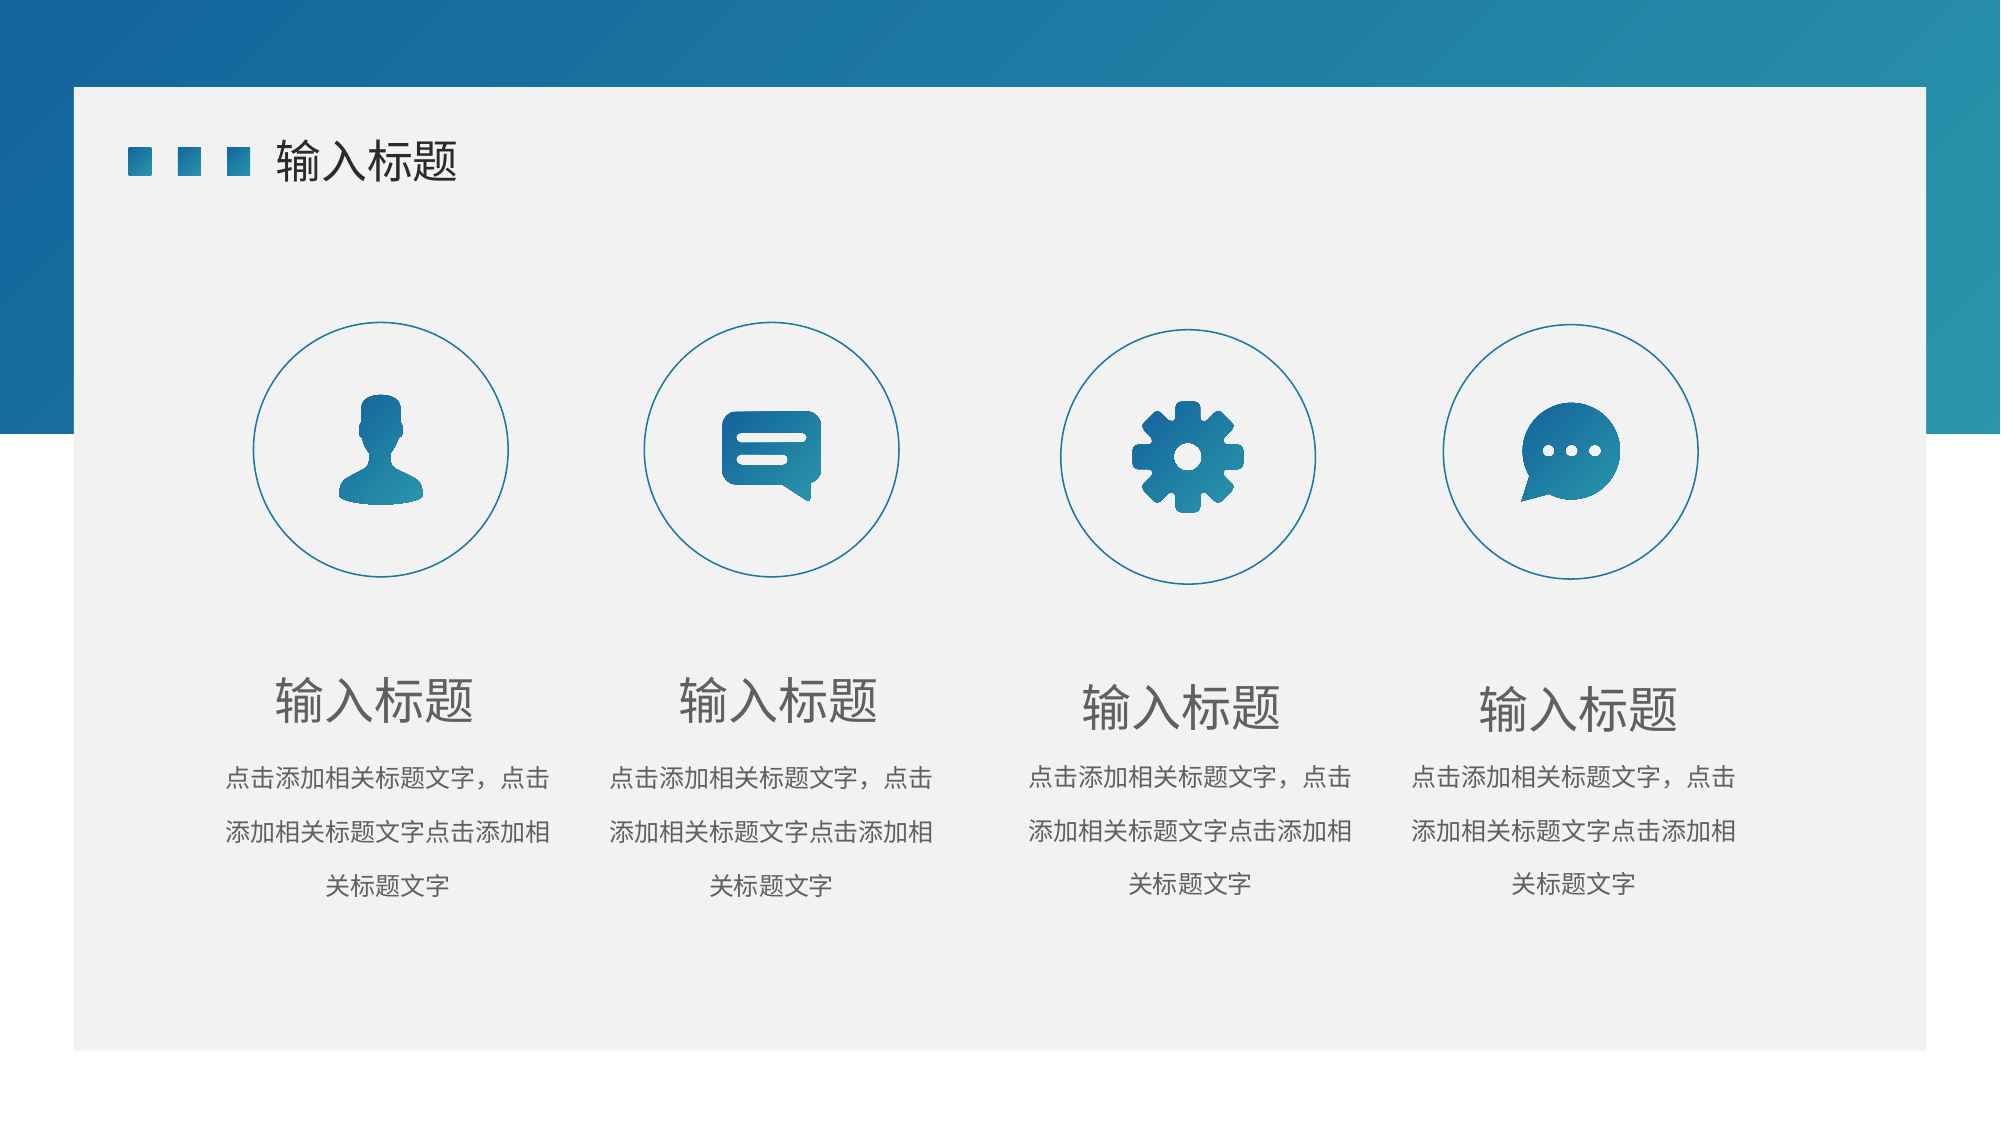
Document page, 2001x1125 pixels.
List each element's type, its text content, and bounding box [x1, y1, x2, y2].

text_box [128, 124, 534, 196]
text_box [1443, 324, 1699, 580]
text_box [1132, 401, 1244, 513]
text_box 点击添加相关标题文字，点击添加相关标题文字点击添加相关标题文字 [589, 731, 954, 908]
text_box 输入标题 [1410, 671, 1748, 729]
text_box [253, 322, 509, 577]
text_box 输入标题 [1013, 669, 1350, 729]
text_box 点击添加相关标题文字，点击添加相关标题文字点击添加相关标题文字 [206, 731, 571, 908]
text_box [1060, 329, 1316, 585]
text_box [722, 411, 821, 501]
text_box [1521, 402, 1620, 502]
text_box 输入标题 [609, 661, 947, 731]
text_box 点击添加相关标题文字，点击添加相关标题文字点击添加相关标题文字 [1008, 729, 1373, 907]
text_box 点击添加相关标题文字，点击添加相关标题文字点击添加相关标题文字 [1392, 729, 1756, 907]
text_box 输入标题 [206, 661, 543, 737]
text_box [644, 322, 899, 577]
text_box [339, 394, 423, 505]
